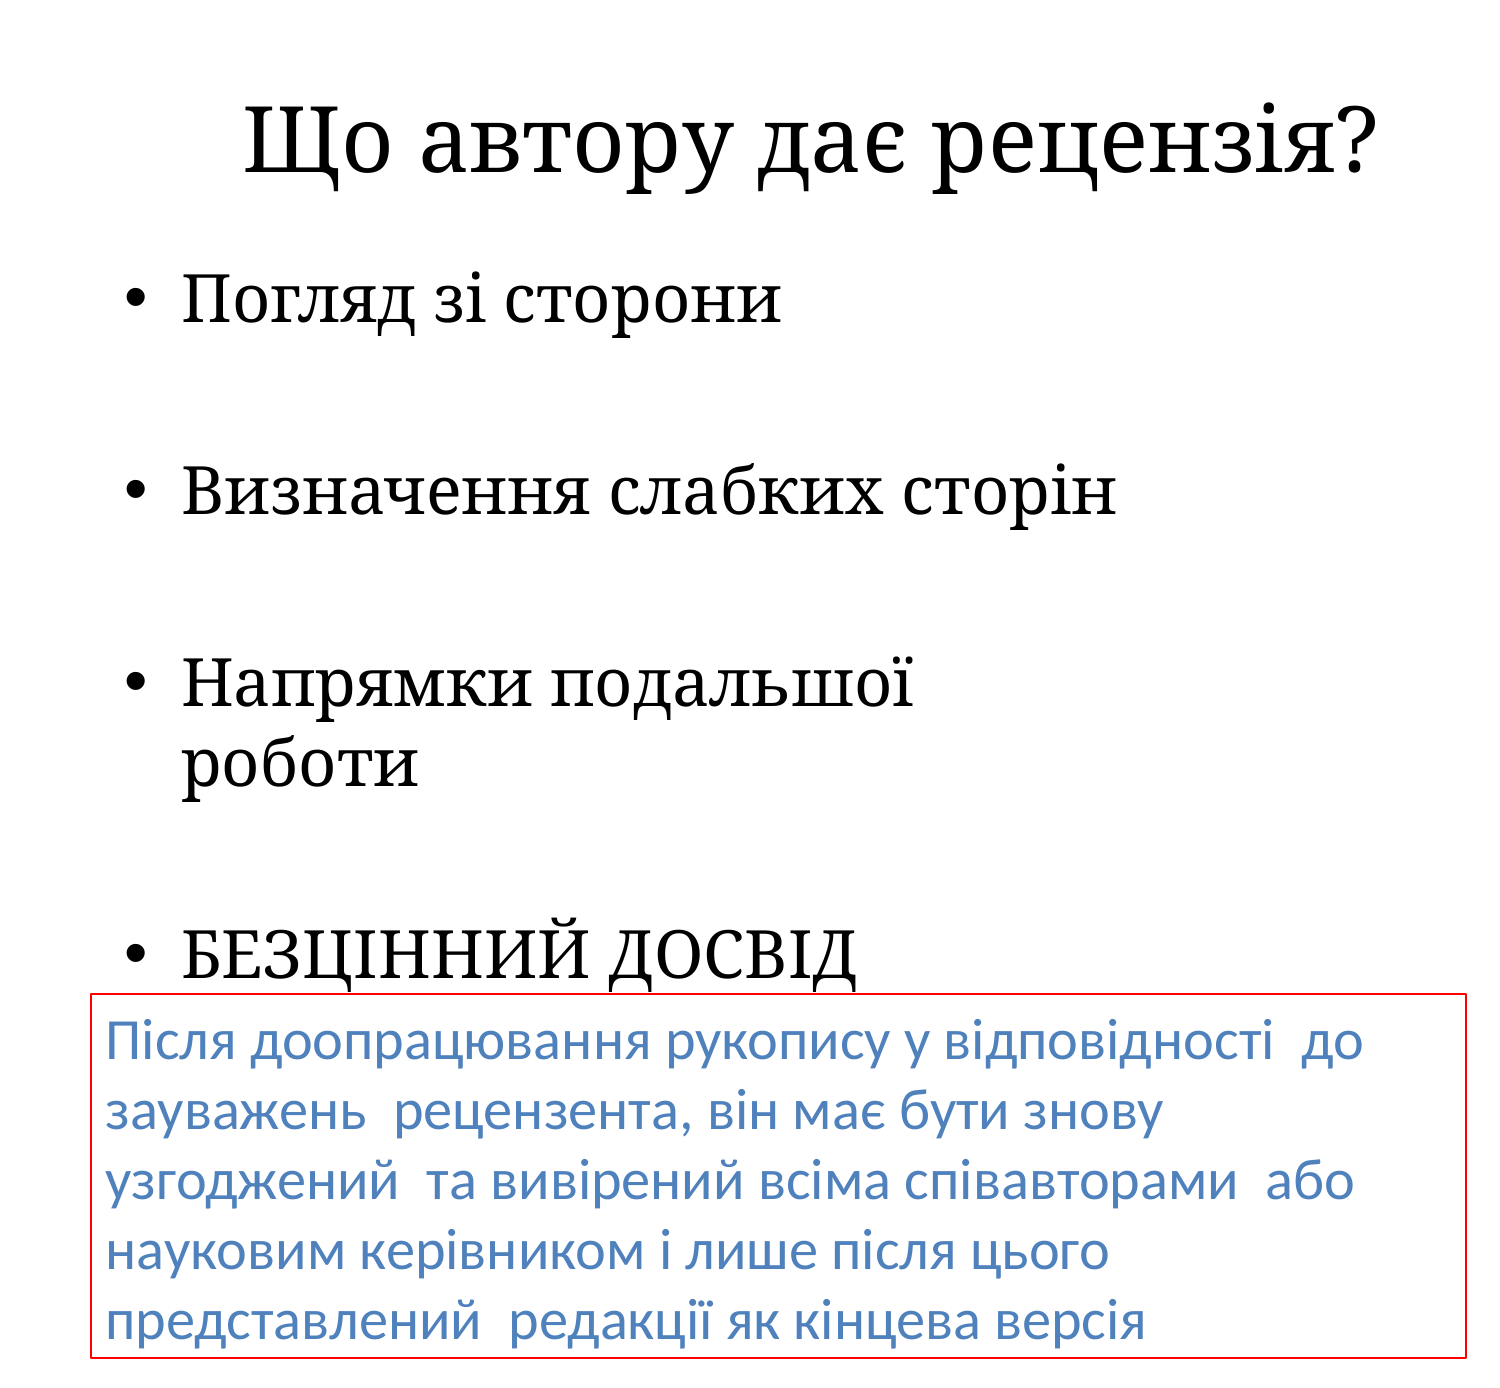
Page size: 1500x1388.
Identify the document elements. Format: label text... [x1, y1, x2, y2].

title Що автору дає рецензія? [12, 41, 1488, 313]
text_box Після доопрацювання рукопису у відповідності до зауважень рецензента, він має бути знову узгоджений та вивірений всіма співавторами або науковим керівником і лише після цього представлений редакції як кінцева версія [90, 993, 1466, 1359]
text_box Погляд зі сторони Визначення слабких сторін Напрямки подальшої роботи БЕЗЦІННИЙ ДОСВІД [122, 256, 1160, 992]
